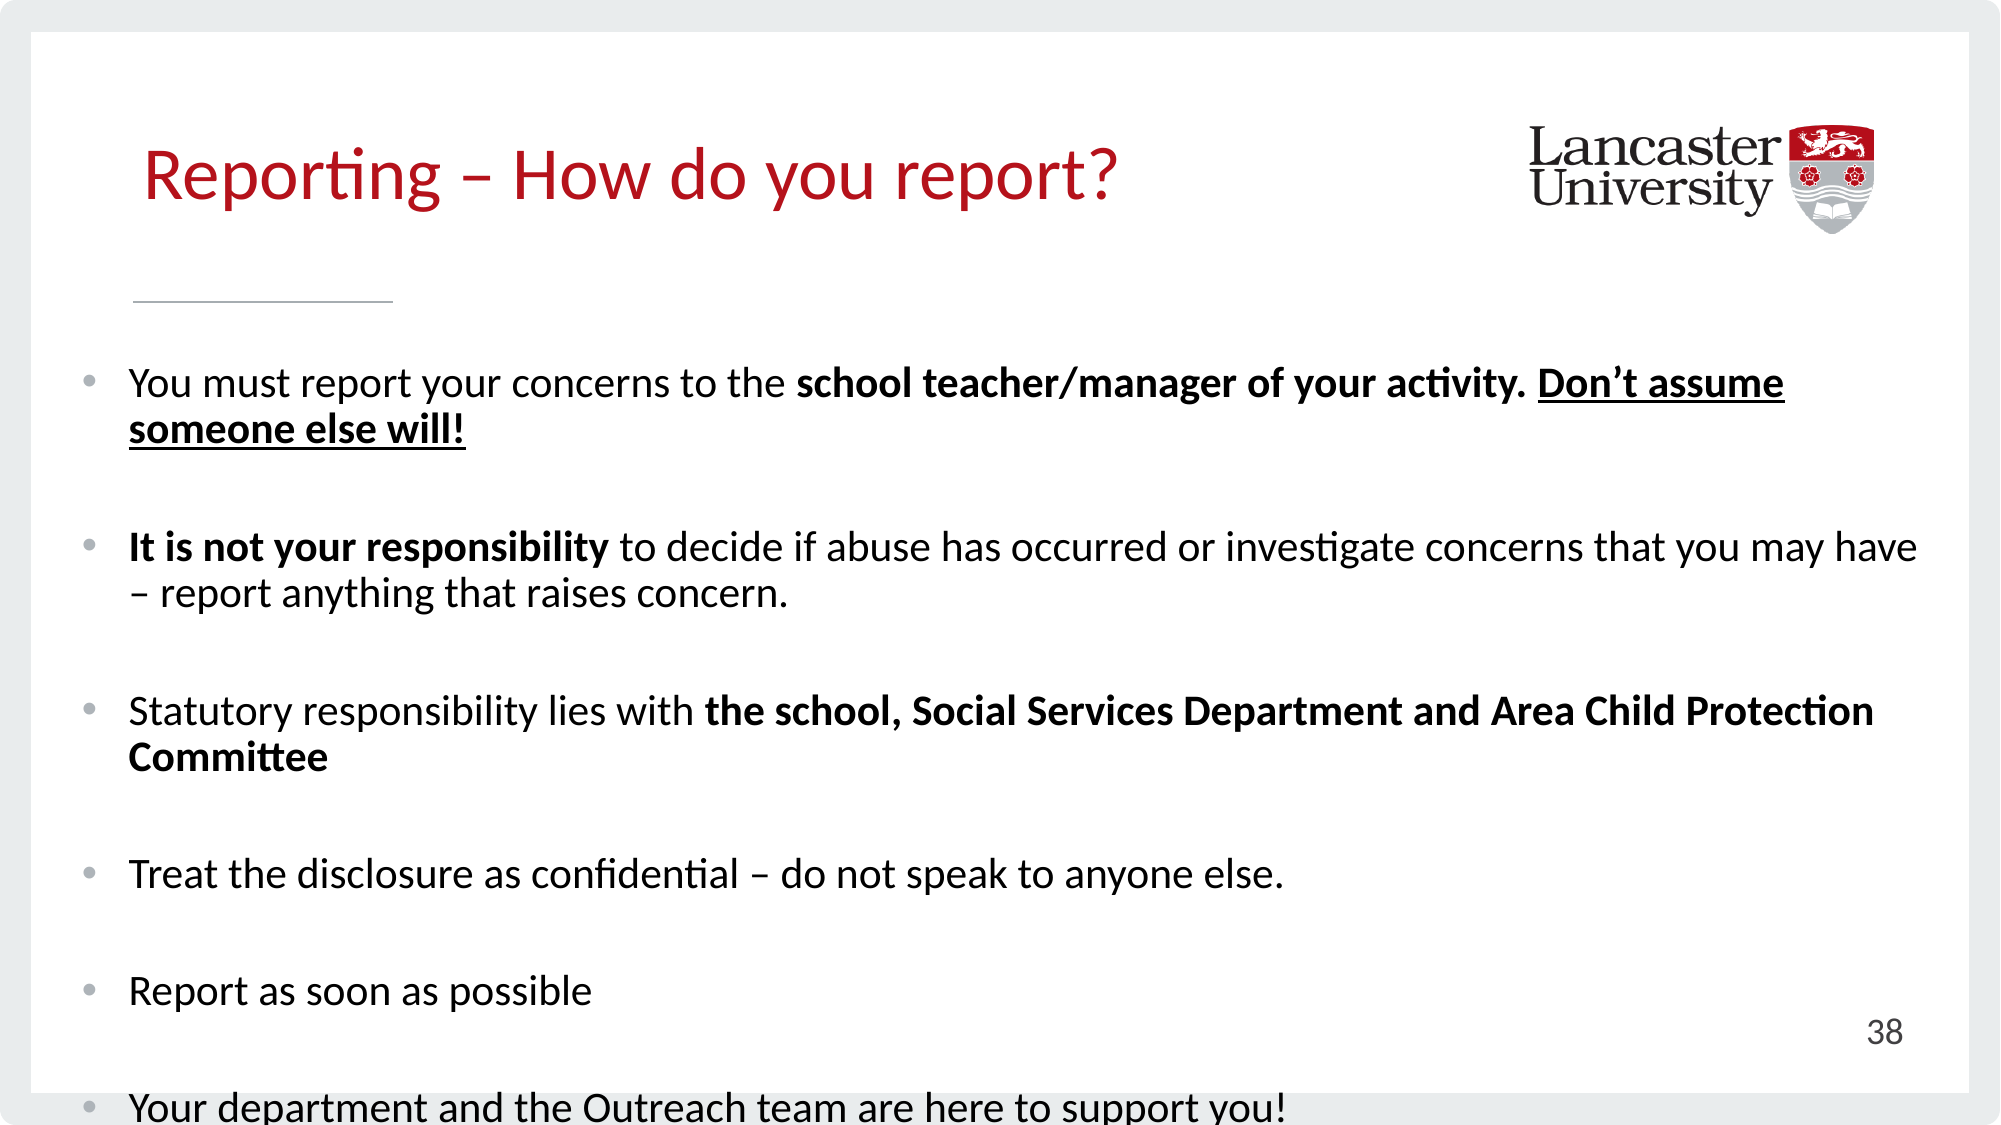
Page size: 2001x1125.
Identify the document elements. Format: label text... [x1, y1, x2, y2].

title Reporting – How do you report? [128, 78, 1482, 279]
slide_number 38 [1468, 999, 1919, 1060]
list You must report your concerns to the school teacher/manager of your activity. Don’t assume someone else will! It is not your responsibility to decide if abuse has occurred or investigate concerns that you may have – report anything that raises concern. Statutory responsibility lies with the school, Social Services Department and Area Child Protection Committee Treat the disclosure as confidential – do not speak to anyone else. Report as soon as possible Your department and the Outreach team are here to support you! [66, 288, 1957, 1125]
